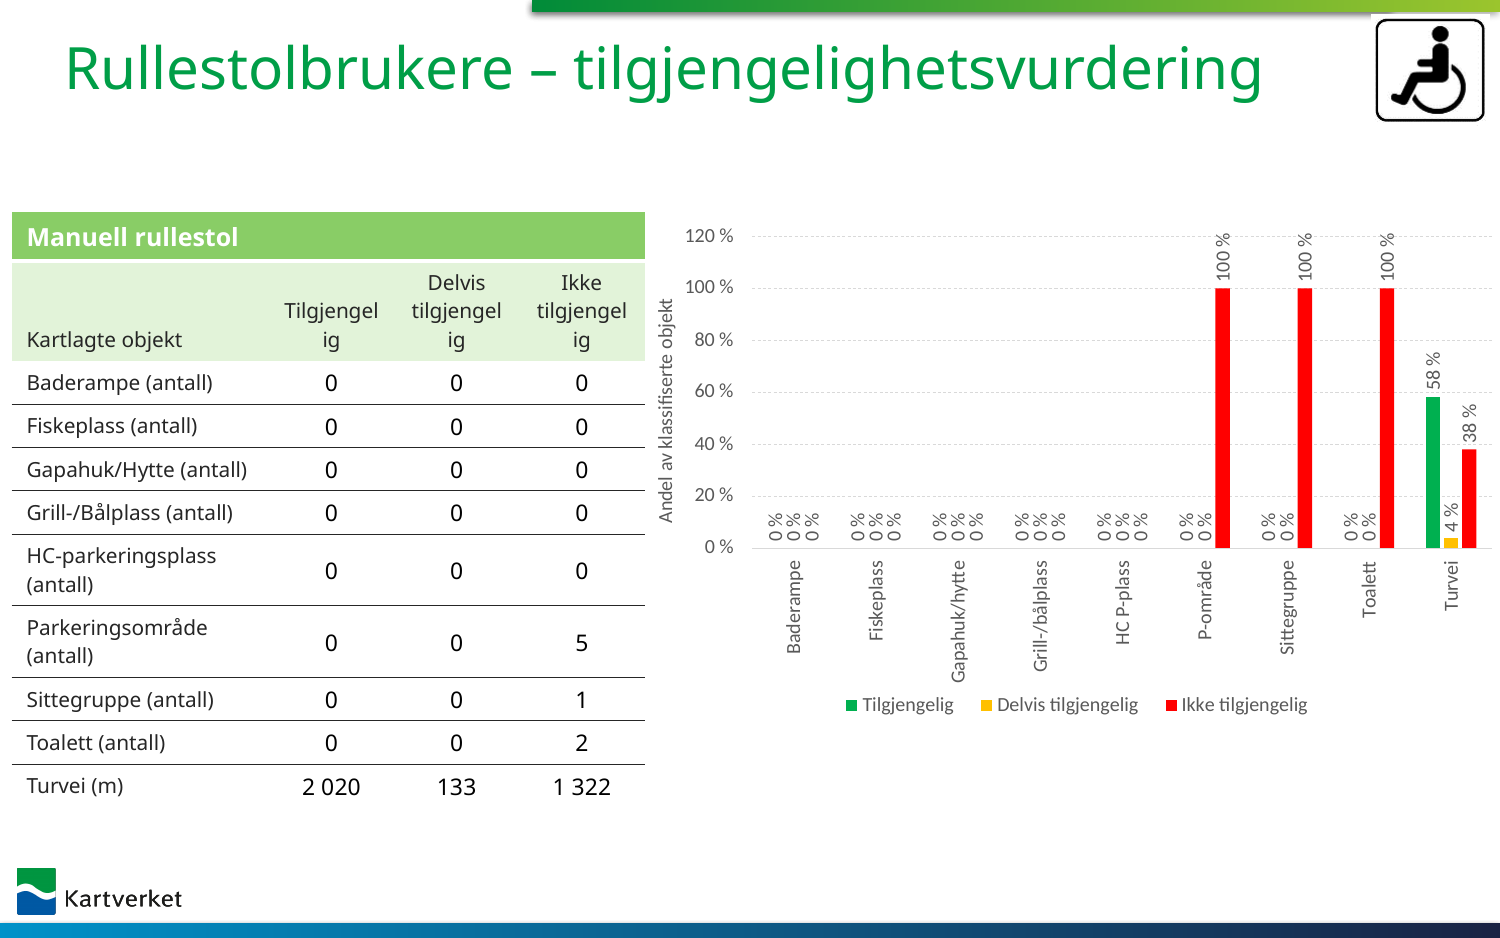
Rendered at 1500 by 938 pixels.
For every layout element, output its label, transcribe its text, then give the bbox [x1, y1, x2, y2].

table_cell 0 [394, 361, 519, 404]
table_header Manuell rullestol [12, 212, 645, 259]
table_cell 0 [394, 535, 519, 605]
table_cell Kartlagte objekt [12, 263, 269, 361]
picture [1371, 13, 1491, 127]
table_cell Fiskeplass (antall) [12, 405, 269, 447]
table_cell 0 [269, 405, 394, 447]
table_cell HC-parkeringsplass (antall) [12, 535, 269, 605]
table_cell 0 [269, 678, 394, 720]
table_cell 0 [269, 721, 394, 764]
table_cell 2 020 [269, 765, 394, 807]
table_cell 133 [394, 765, 519, 807]
table_cell 0 [394, 678, 519, 720]
table_cell Sittegruppe (antall) [12, 678, 269, 720]
table_cell 0 [394, 491, 519, 534]
table_cell Gapahuk/Hytte (antall) [12, 448, 269, 490]
table_cell 0 [519, 361, 638, 404]
text_box Rullestolbrukere – tilgjengelighetsvurdering [49, 12, 1372, 109]
table_cell 0 [269, 535, 394, 605]
table_cell 1 [519, 678, 638, 720]
table_cell 0 [394, 405, 519, 447]
table_cell 0 [519, 448, 638, 490]
table_cell 0 [519, 491, 638, 534]
table_cell 0 [269, 448, 394, 490]
table_cell 0 [519, 405, 638, 447]
table_cell 2 [519, 721, 645, 764]
table_cell Parkeringsområde (antall) [12, 606, 269, 677]
table_cell 0 [269, 491, 394, 534]
table_cell 0 [519, 535, 638, 605]
table_cell 0 [394, 721, 519, 764]
table_cell Baderampe (antall) [12, 361, 269, 404]
table_cell 1 322 [519, 765, 645, 807]
table_cell 0 [269, 606, 394, 677]
table_cell 0 [394, 606, 519, 677]
picture [643, 218, 1500, 728]
table_cell Grill-/Bålplass (antall) [12, 491, 269, 534]
table_cell Ikke tilgjengelig [519, 263, 638, 361]
table_cell Tilgjengelig [269, 263, 394, 361]
table_cell Toalett (antall) [12, 721, 269, 764]
table_cell Delvis tilgjengelig [394, 263, 519, 361]
table_cell 5 [519, 606, 638, 677]
table_cell 0 [269, 361, 394, 404]
table_cell Turvei (m) [12, 765, 269, 807]
table_cell 0 [394, 448, 519, 490]
